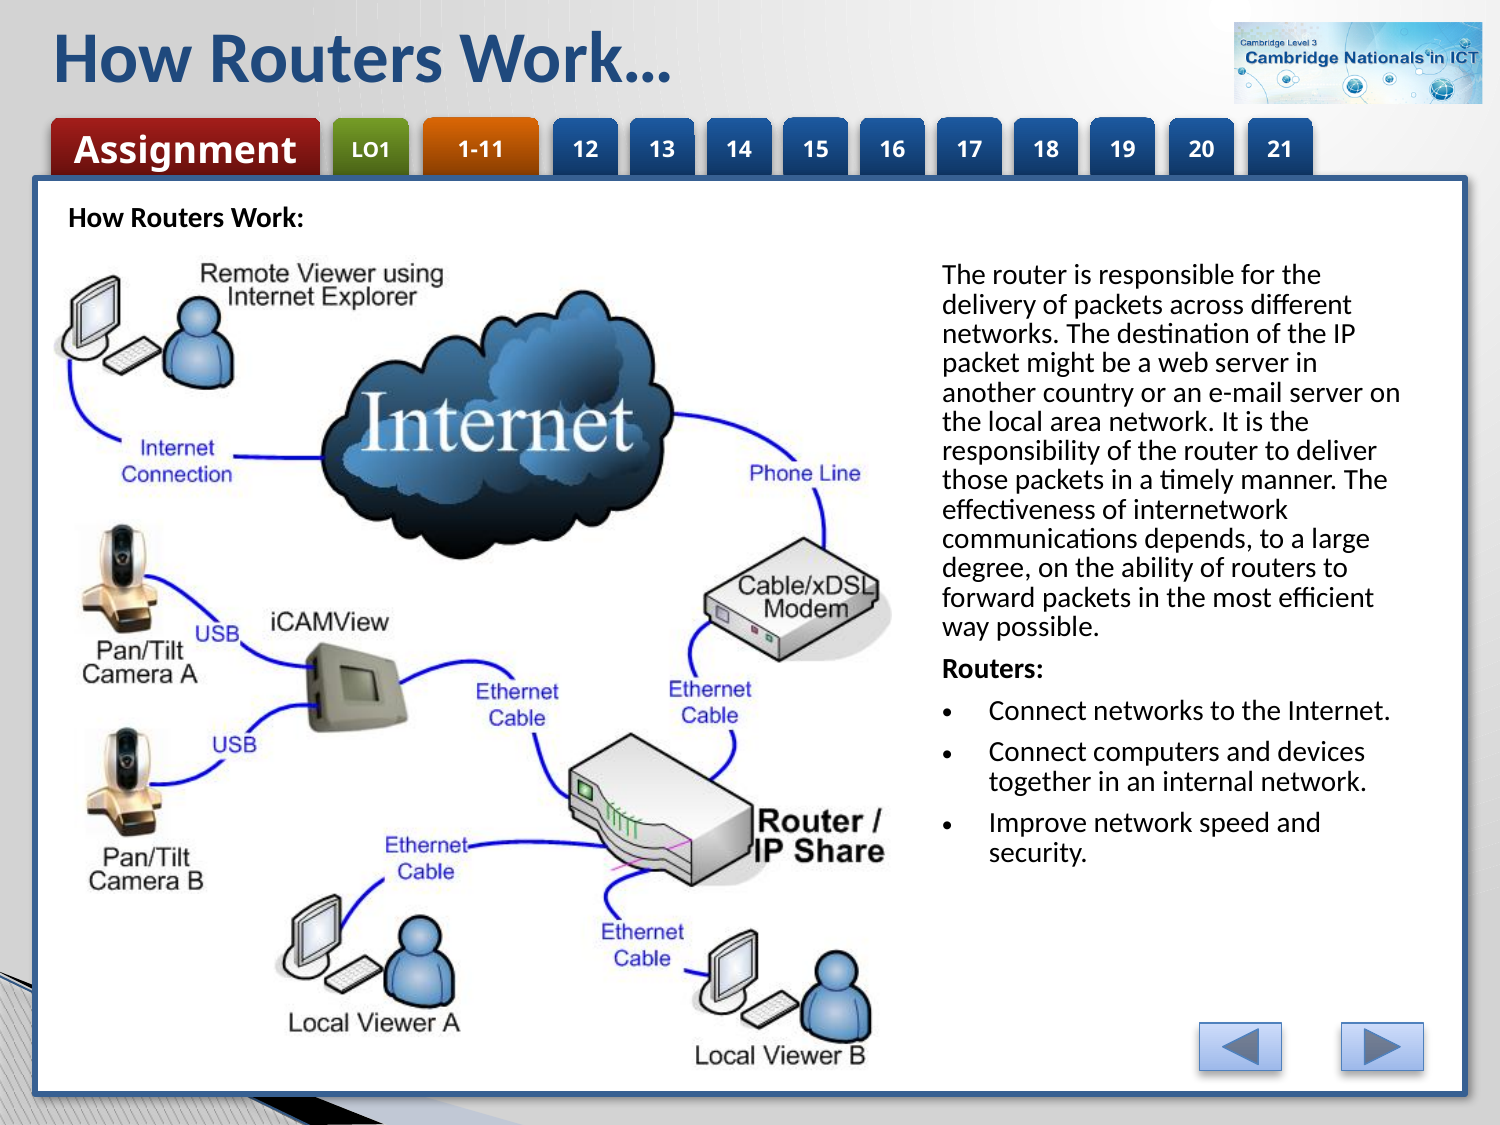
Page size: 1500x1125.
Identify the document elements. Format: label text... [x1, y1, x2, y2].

picture [281, 1114, 303, 1125]
title How Routers Work… [39, 0, 1389, 124]
text_box How Routers Work: [53, 190, 1448, 241]
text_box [1199, 1022, 1424, 1071]
picture [53, 255, 892, 1074]
table_header The router is responsible for the delivery of packets across different networks. The destination of the IP packet might be a web server in another country or an e-mail server on the local area network. It is the responsibility of the router to deliver those packets in a timely manner. The effectiveness of internetwork communications depends, to a large degree, on the ability of routers to forward packets in the most efficient way possible. Routers: Connect networks to the Internet. Connect computers and devices together in an internal network. Improve network speed and security. [927, 255, 1424, 985]
picture [1389, 22, 1483, 104]
text_box [35, 178, 1465, 1094]
